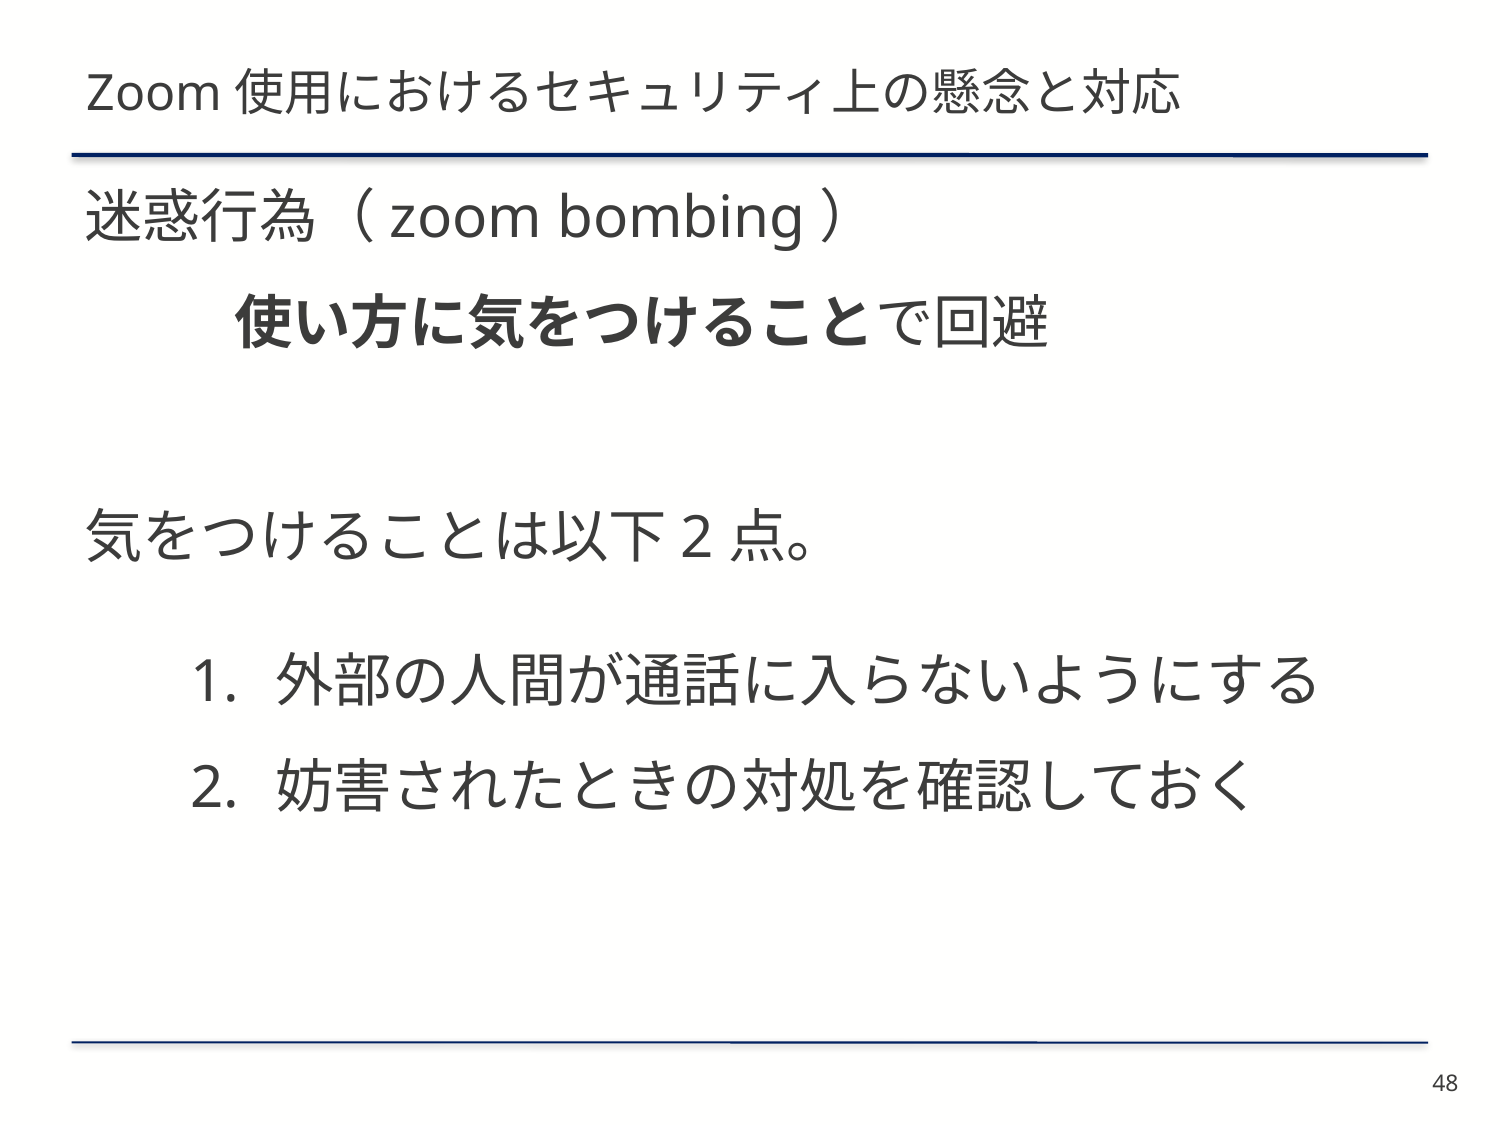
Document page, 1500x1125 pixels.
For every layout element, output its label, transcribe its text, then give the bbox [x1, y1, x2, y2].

title Zoom使用におけるセキュリティ上の懸念と対応 [71, 37, 1429, 143]
list 迷惑行為（zoom bombing） 使い方に気をつけることで回避 気をつけることは以下2点。 外部の人間が通話に入らないようにする 妨害されたときの対処を確認しておく [69, 171, 1429, 1013]
slide_number 48 [1417, 1055, 1489, 1113]
